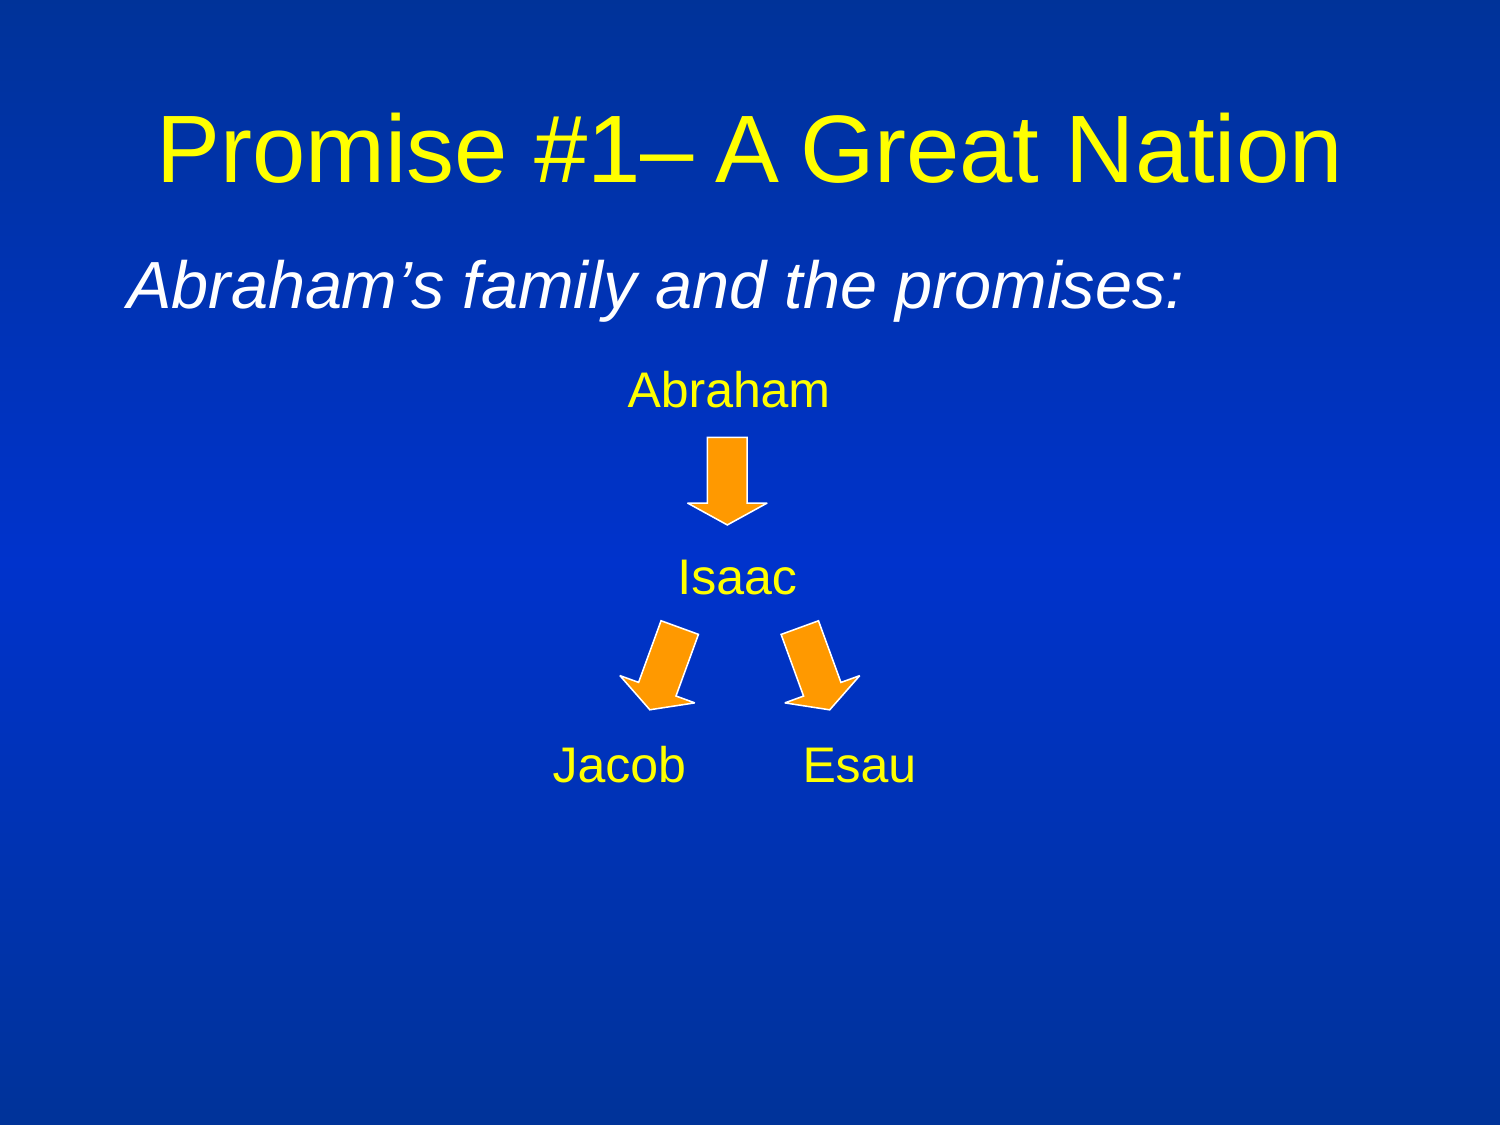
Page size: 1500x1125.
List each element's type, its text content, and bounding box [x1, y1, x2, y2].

text_box Esau [787, 724, 932, 800]
text_box Abraham [612, 349, 846, 425]
text_box [781, 620, 860, 710]
title Promise #1– A Great Nation [37, 50, 1463, 238]
text_box [687, 437, 768, 525]
text_box Jacob [537, 724, 701, 800]
text_box [619, 620, 699, 710]
list Abraham’s family and the promises: [112, 249, 1388, 338]
text_box Isaac [662, 537, 812, 613]
